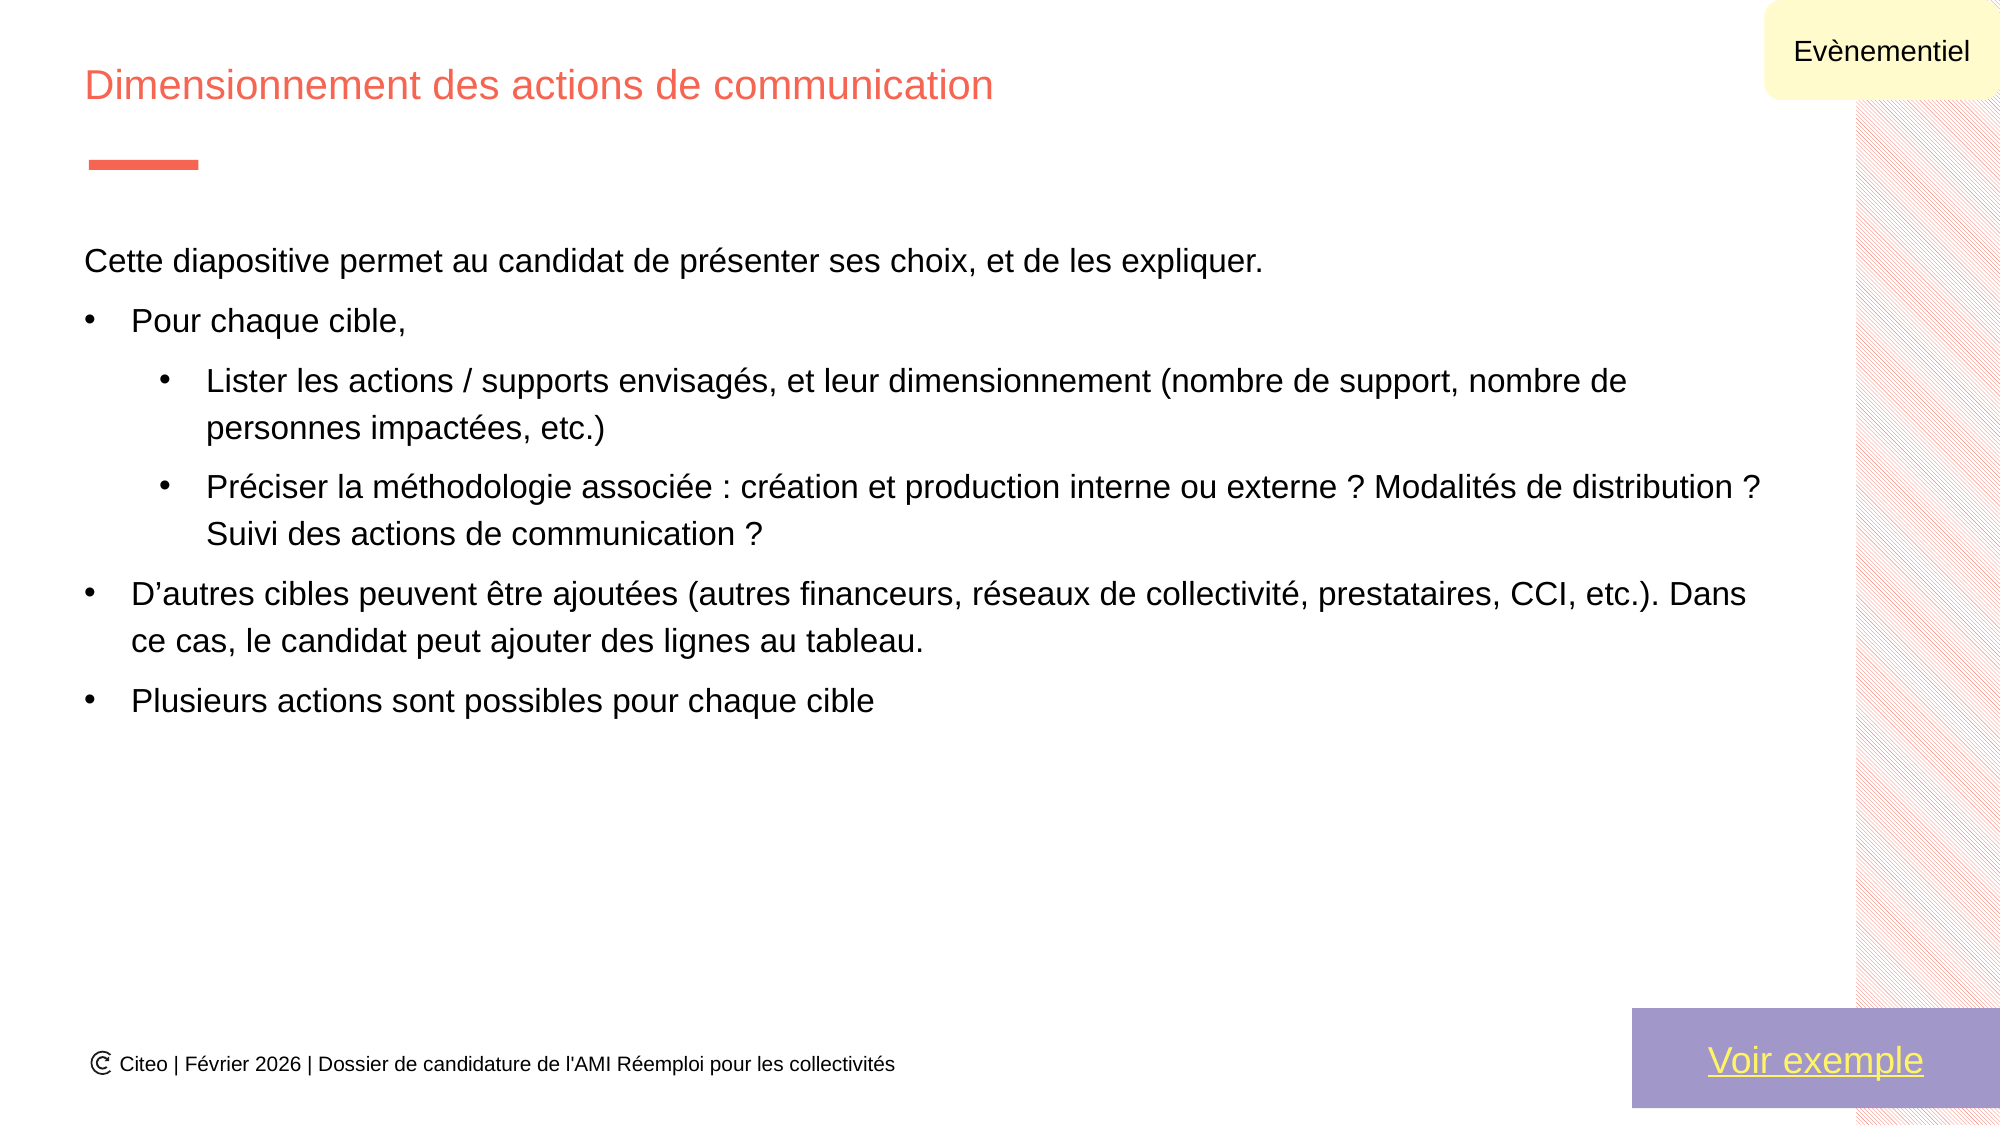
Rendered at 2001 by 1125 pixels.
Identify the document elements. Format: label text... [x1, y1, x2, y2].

text_box [1855, 1109, 2000, 1125]
text_box Voir exemple [1631, 1007, 2000, 1109]
title Dimensionnement des actions de communication [69, 16, 1654, 149]
text_box [1855, 92, 2000, 1007]
footer Citeo | Février 2026 | Dossier de candidature de l'AMI Réemploi pour les collectivités [119, 1032, 1631, 1093]
text_box [1992, 0, 2000, 8]
text_box Cette diapositive permet au candidat de présenter ses choix, et de les expliquer. Pour chaque cible, Lister les actions / supports envisagés, et leur dimensionnement (nombre de support, nombre de personnes impactées, etc.) Préciser la méthodologie associée : création et production interne ou externe ? Modalités de distribution ? Suivi des actions de communication ? D’autres cibles peuvent être ajoutées (autres financeurs, réseaux de collectivité, prestataires, CCI, etc.). Dans ce cas, le candidat peut ajouter des lignes au tableau. Plusieurs actions sont possibles pour chaque cible [69, 225, 1799, 727]
text_box Evènementiel [1763, 0, 2000, 102]
